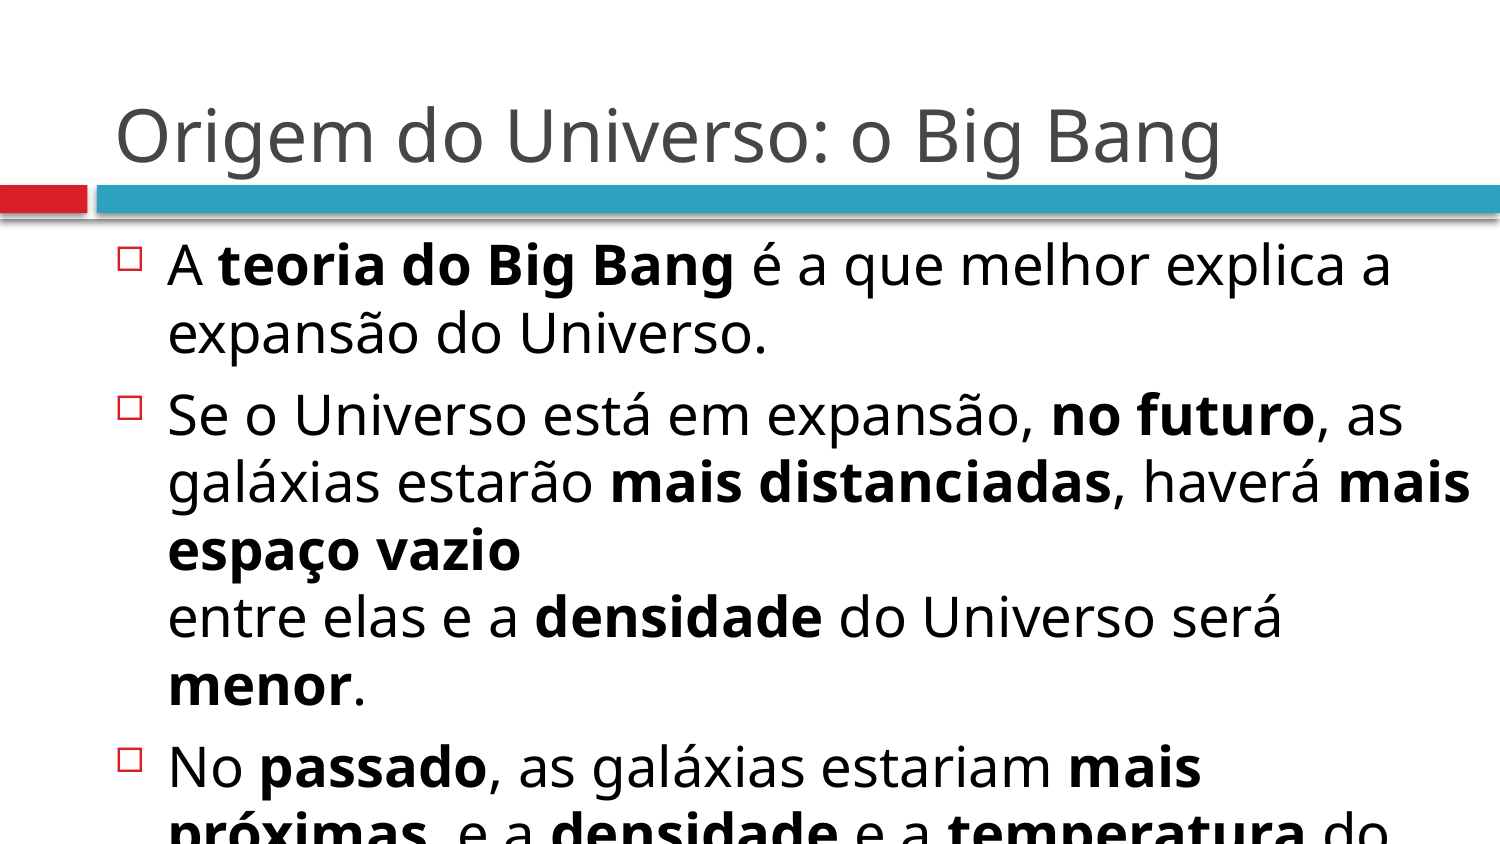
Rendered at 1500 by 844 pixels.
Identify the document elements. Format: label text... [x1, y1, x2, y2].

title Origem do Universo: o Big Bang [99, 19, 1438, 185]
list A teoria do Big Bang é a que melhor explica a expansão do Universo. Se o Universo está em expansão, no futuro, as galáxias estarão mais distanciadas, haverá mais espaço vazio entre elas e a densidade do Universo será menor. No passado, as galáxias estariam mais próximas, e a densidade e a temperatura do Universo seriam maiores. [99, 221, 1500, 760]
